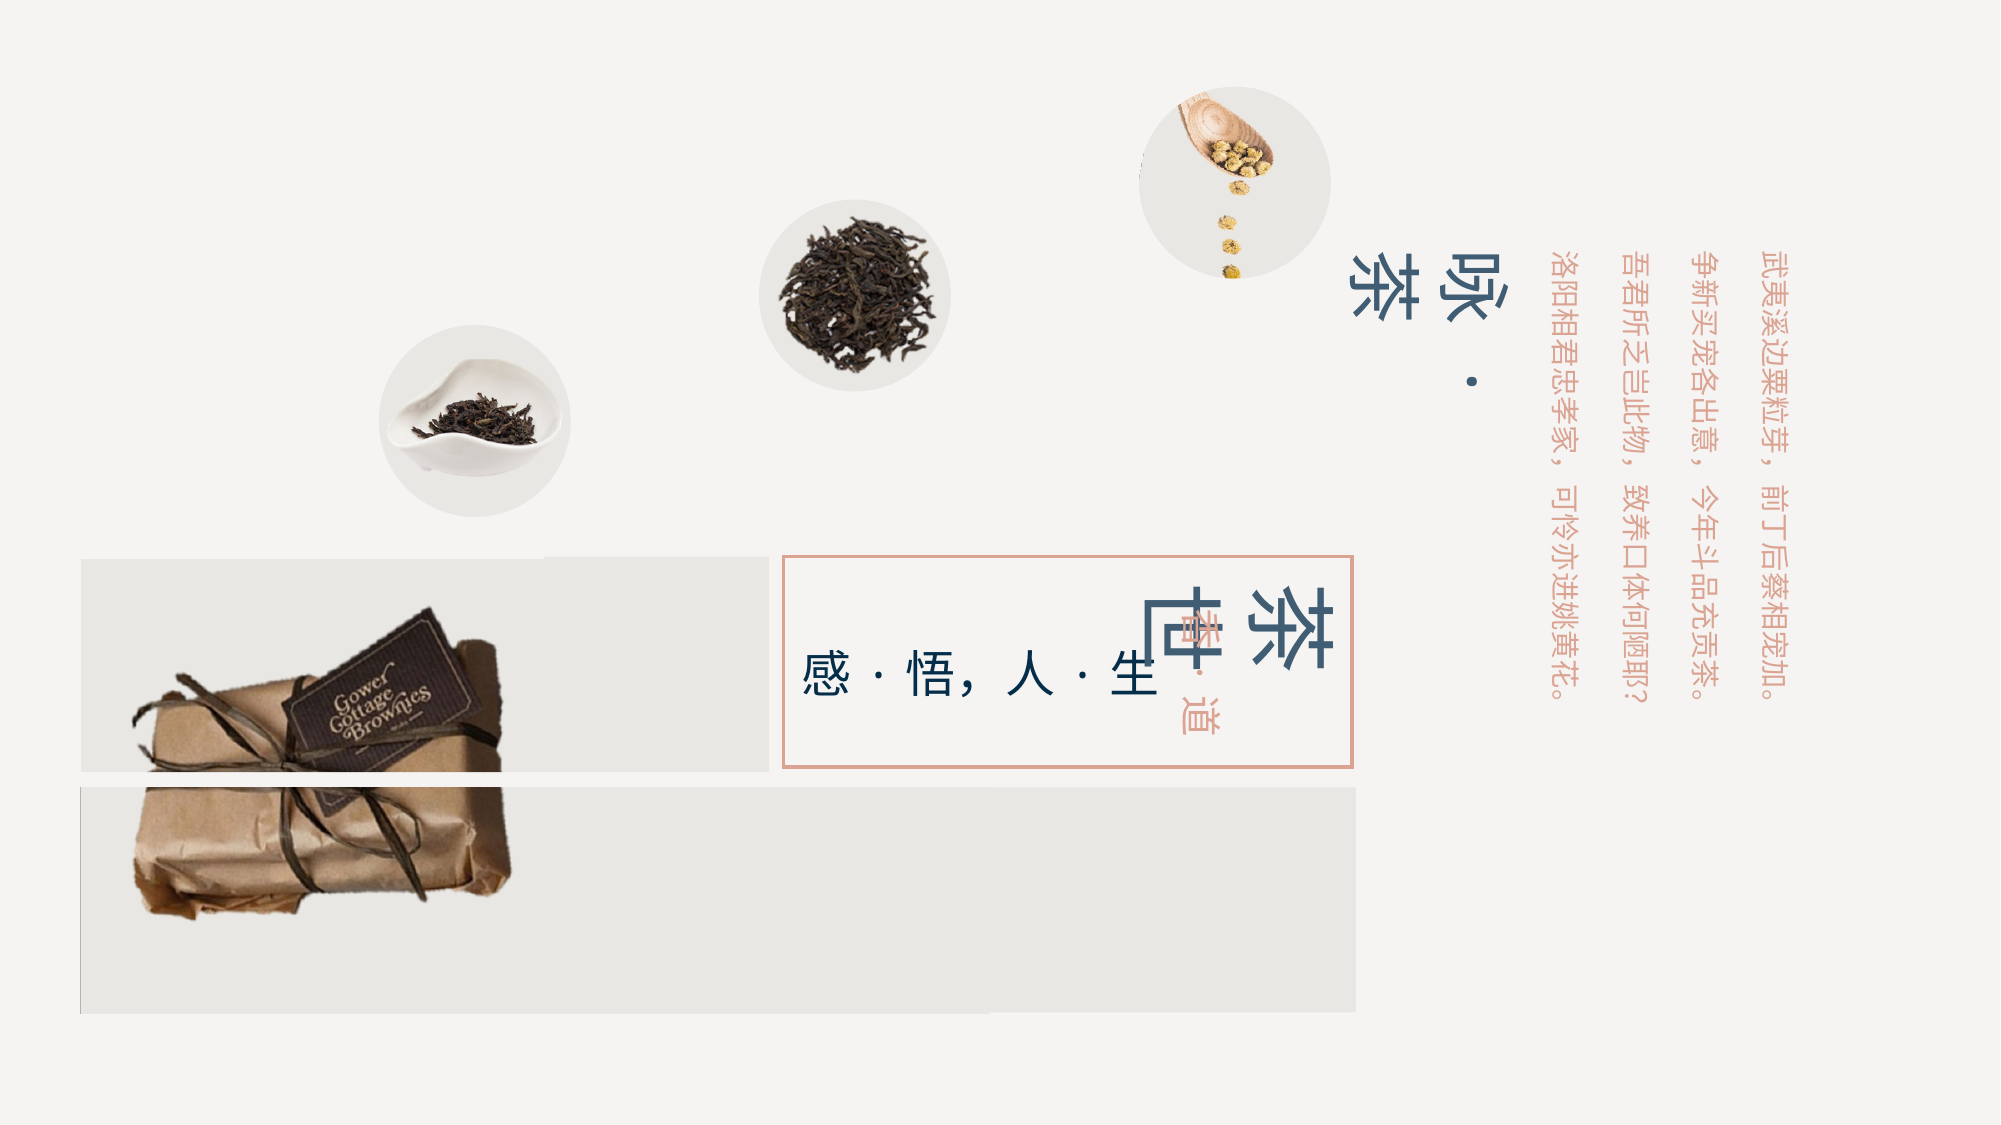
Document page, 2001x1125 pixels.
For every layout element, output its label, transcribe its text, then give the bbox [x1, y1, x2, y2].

picture [1139, 86, 1331, 279]
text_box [56, 787, 1356, 1036]
text_box [782, 556, 1353, 768]
picture [378, 325, 571, 517]
text_box 香·道 [1153, 593, 1235, 735]
text_box 咏 · 茶 [1407, 234, 1529, 524]
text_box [56, 536, 769, 773]
picture [758, 199, 951, 392]
text_box 茶世 [1214, 567, 1356, 778]
text_box 感·悟，人·生 [787, 634, 1153, 710]
text_box 武夷溪边粟粒芽，前丁后蔡相宠加。 争新买宠各出意，今年斗品充贡茶。 吾君所乏岂此物，致养口体何陋耶？ 洛阳相君忠孝家，可怜亦进姚黄花。 [1488, 235, 1802, 730]
